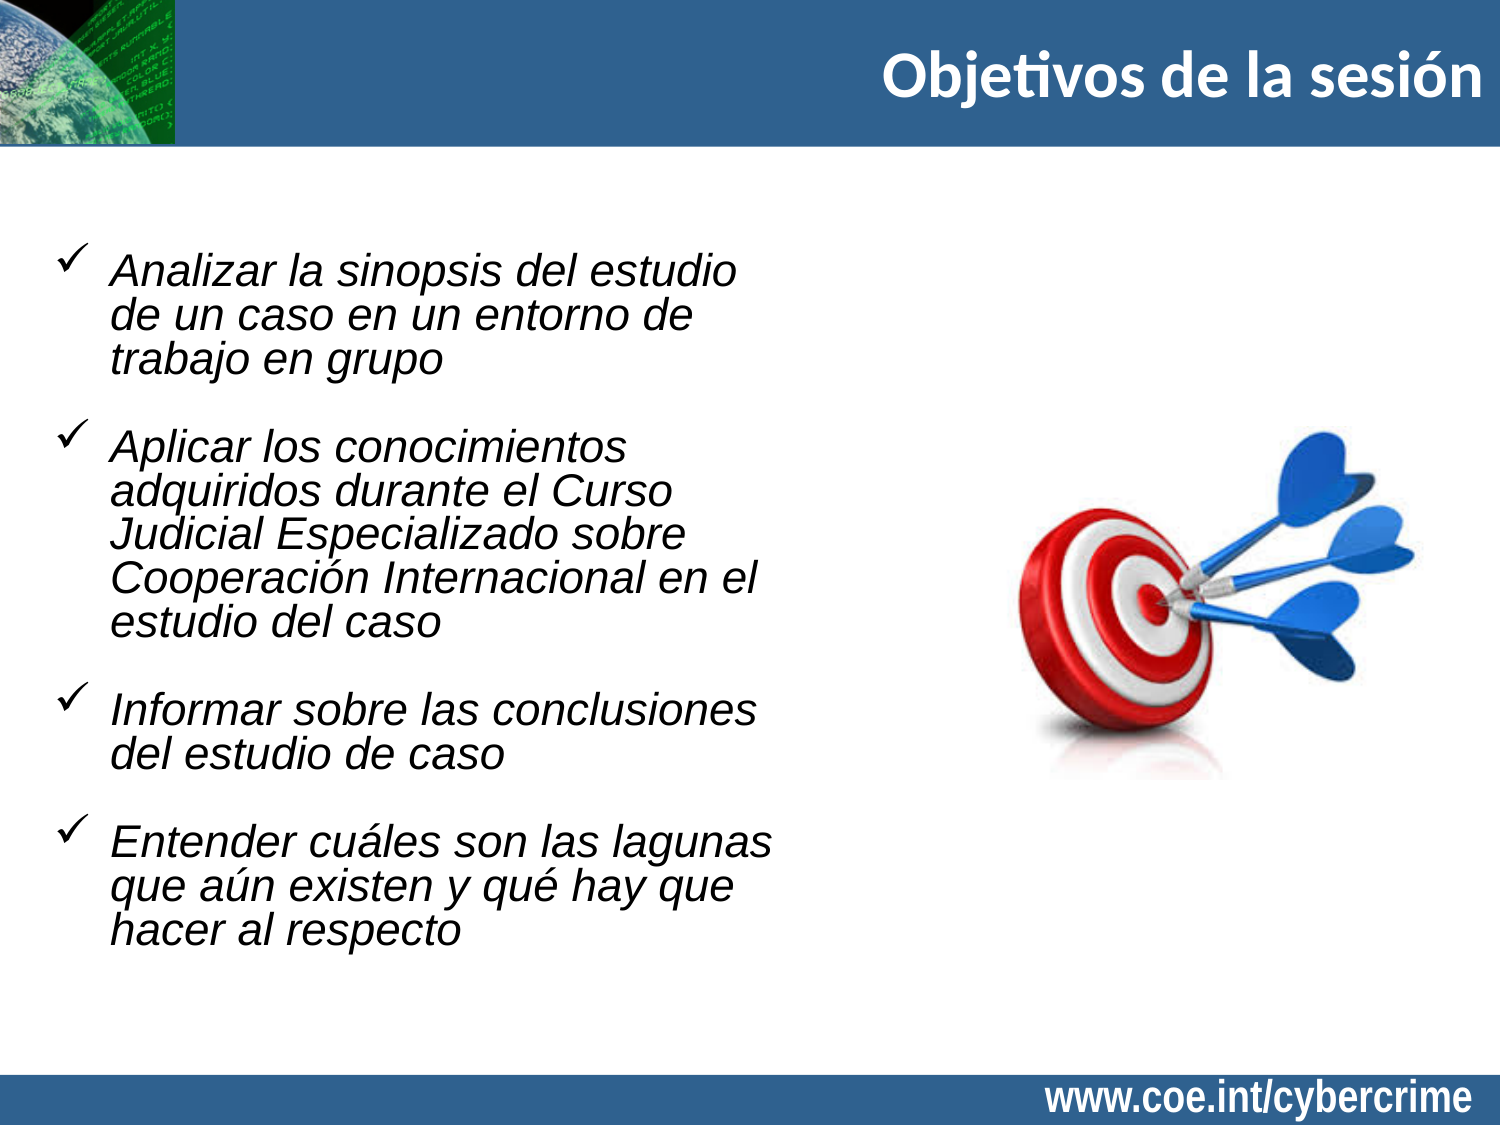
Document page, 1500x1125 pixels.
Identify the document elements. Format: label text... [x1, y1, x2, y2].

text_box Objetivos de la sesión [177, 0, 1500, 149]
picture [0, 0, 175, 144]
picture [978, 426, 1441, 780]
text_box Analizar la sinopsis del estudio de un caso en un entorno de trabajo en grupo Aplicar los conocimientos adquiridos durante el Curso Judicial Especializado sobre Cooperación Internacional en el estudio del caso Informar sobre las conclusiones del estudio de caso Entender cuáles son las lagunas que aún existen y qué hay que hacer al respecto [39, 243, 807, 962]
text_box [0, 1073, 1030, 1125]
text_box www.coe.int/cybercrime [1030, 1059, 1500, 1125]
